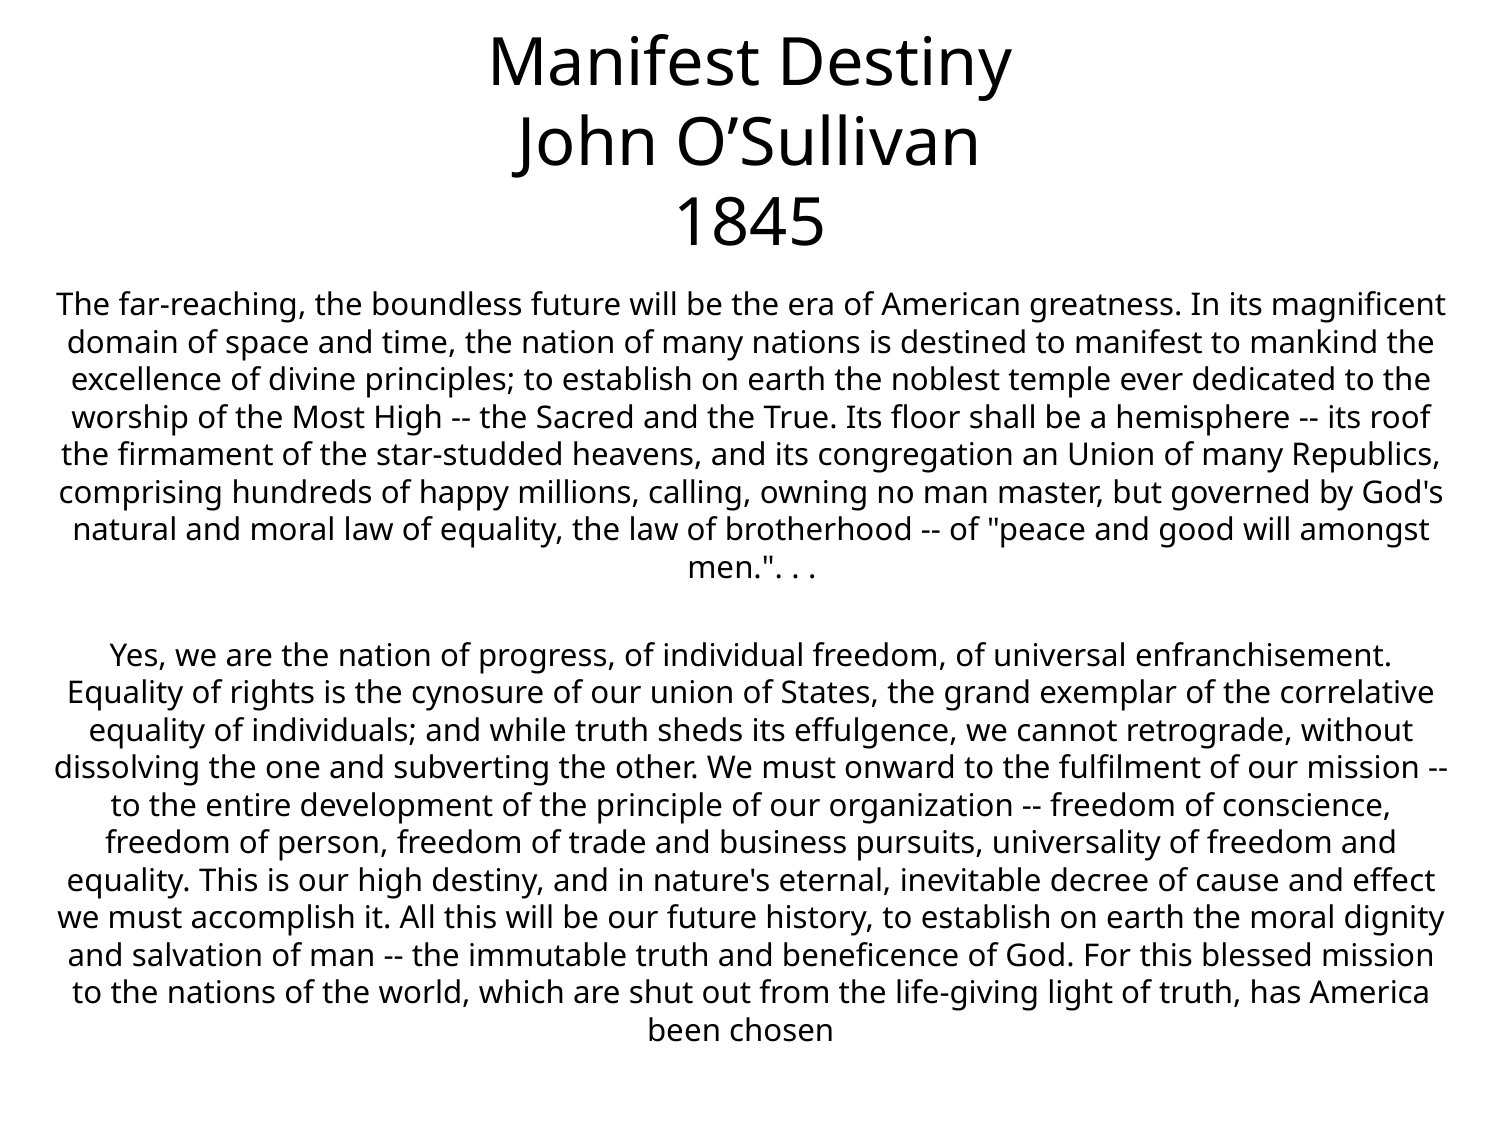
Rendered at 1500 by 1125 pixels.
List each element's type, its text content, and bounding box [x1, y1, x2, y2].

title Manifest Destiny John O’Sullivan 1845 [0, 45, 1500, 233]
list The far-reaching, the boundless future will be the era of American greatness. In its magnificent domain of space and time, the nation of many nations is destined to manifest to mankind the excellence of divine principles; to establish on earth the noblest temple ever dedicated to the worship of the Most High -- the Sacred and the True. Its floor shall be a hemisphere -- its roof the firmament of the star-studded heavens, and its congregation an Union of many Republics, comprising hundreds of happy millions, calling, owning no man master, but governed by God's natural and moral law of equality, the law of brotherhood -- of "peace and good will amongst men.". . . Yes, we are the nation of progress, of individual freedom, of universal enfranchisement. Equality of rights is the cynosure of our union of States, the grand exemplar of the correlative equality of individuals; and while truth sheds its effulgence, we cannot retrograde, without dissolving the one and subverting the other. We must onward to the fulfilment of our mission -- to the entire development of the principle of our organization -- freedom of conscience, freedom of person, freedom of trade and business pursuits, universality of freedom and equality. This is our high destiny, and in nature's eternal, inevitable decree of cause and effect we must accomplish it. All this will be our future history, to establish on earth the moral dignity and salvation of man -- the immutable truth and beneficence of God. For this blessed mission to the nations of the world, which are shut out from the life-giving light of truth, has America been chosen [35, 276, 1469, 1070]
